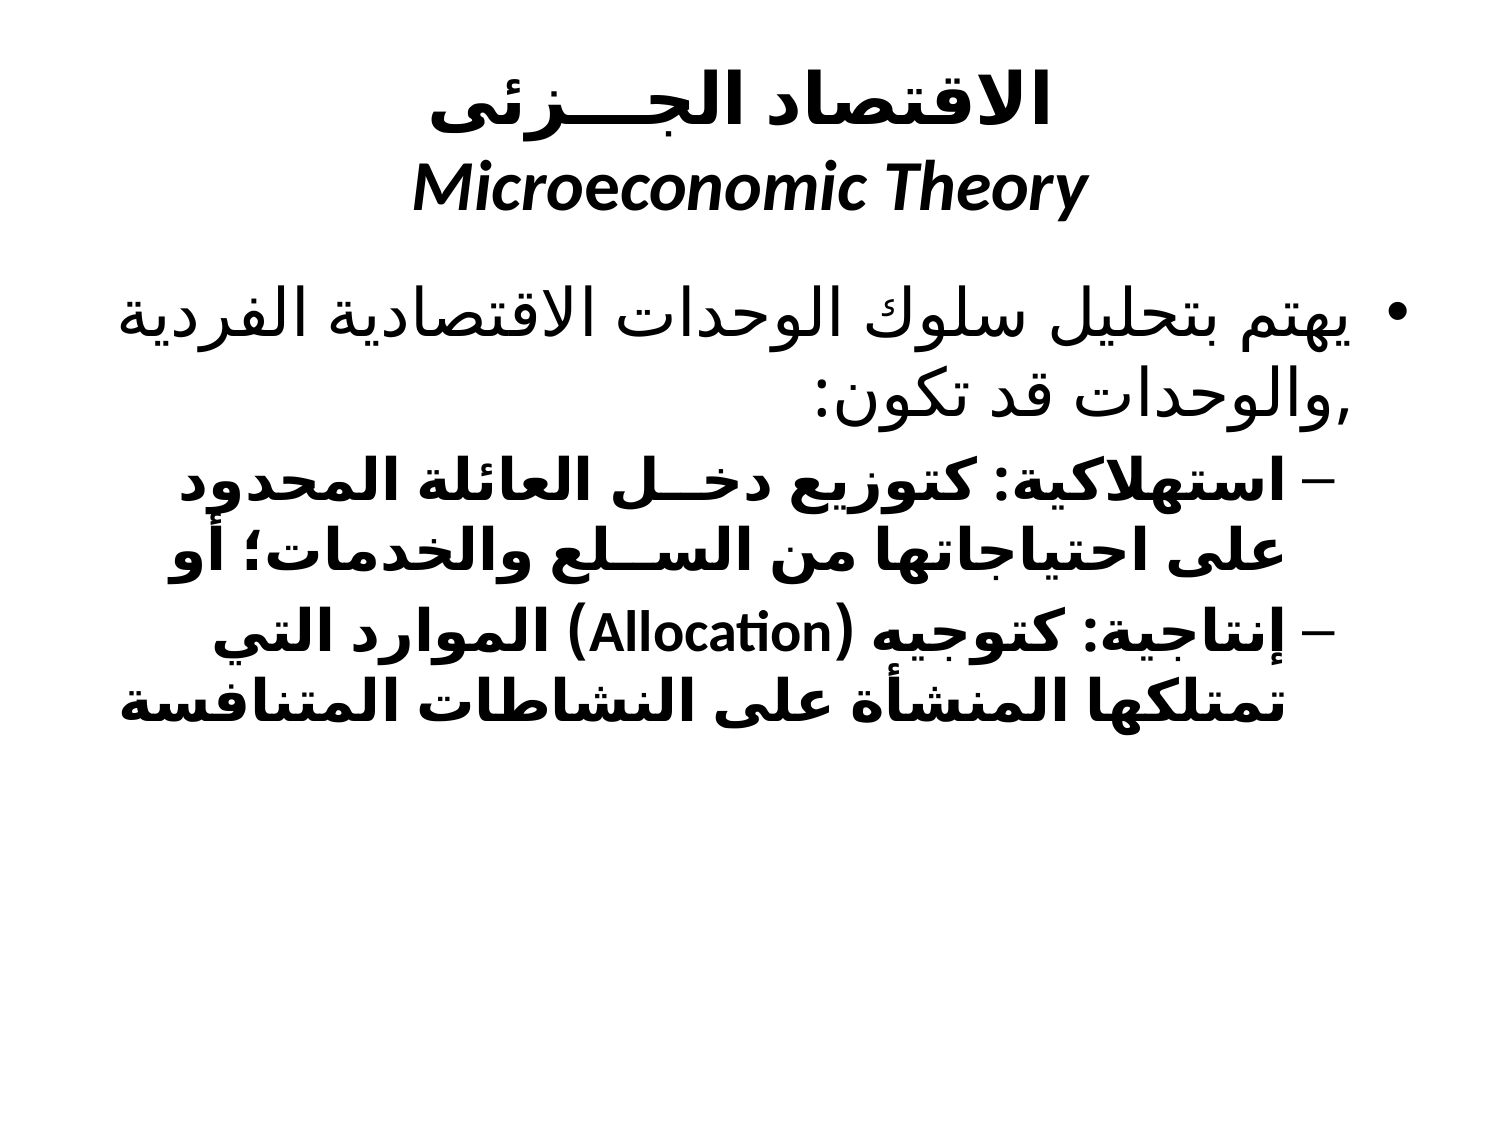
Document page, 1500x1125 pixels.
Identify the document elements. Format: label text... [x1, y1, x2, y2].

list يهتم بتحليل سلوك الوحدات الاقتصادية الفردية ,والوحدات قد تكون: استهلاكية: كتوزيع دخــل العائلة المحدود على احتياجاتها من الســلع والخدمات؛ أو إنتاجية: كتوجيه (Allocation) الموارد التي تمتلكها المنشأة على النشاطات المتنافسة [75, 262, 1425, 1005]
title الاقتصاد الجـــزئى Microeconomic Theory [75, 45, 1425, 233]
